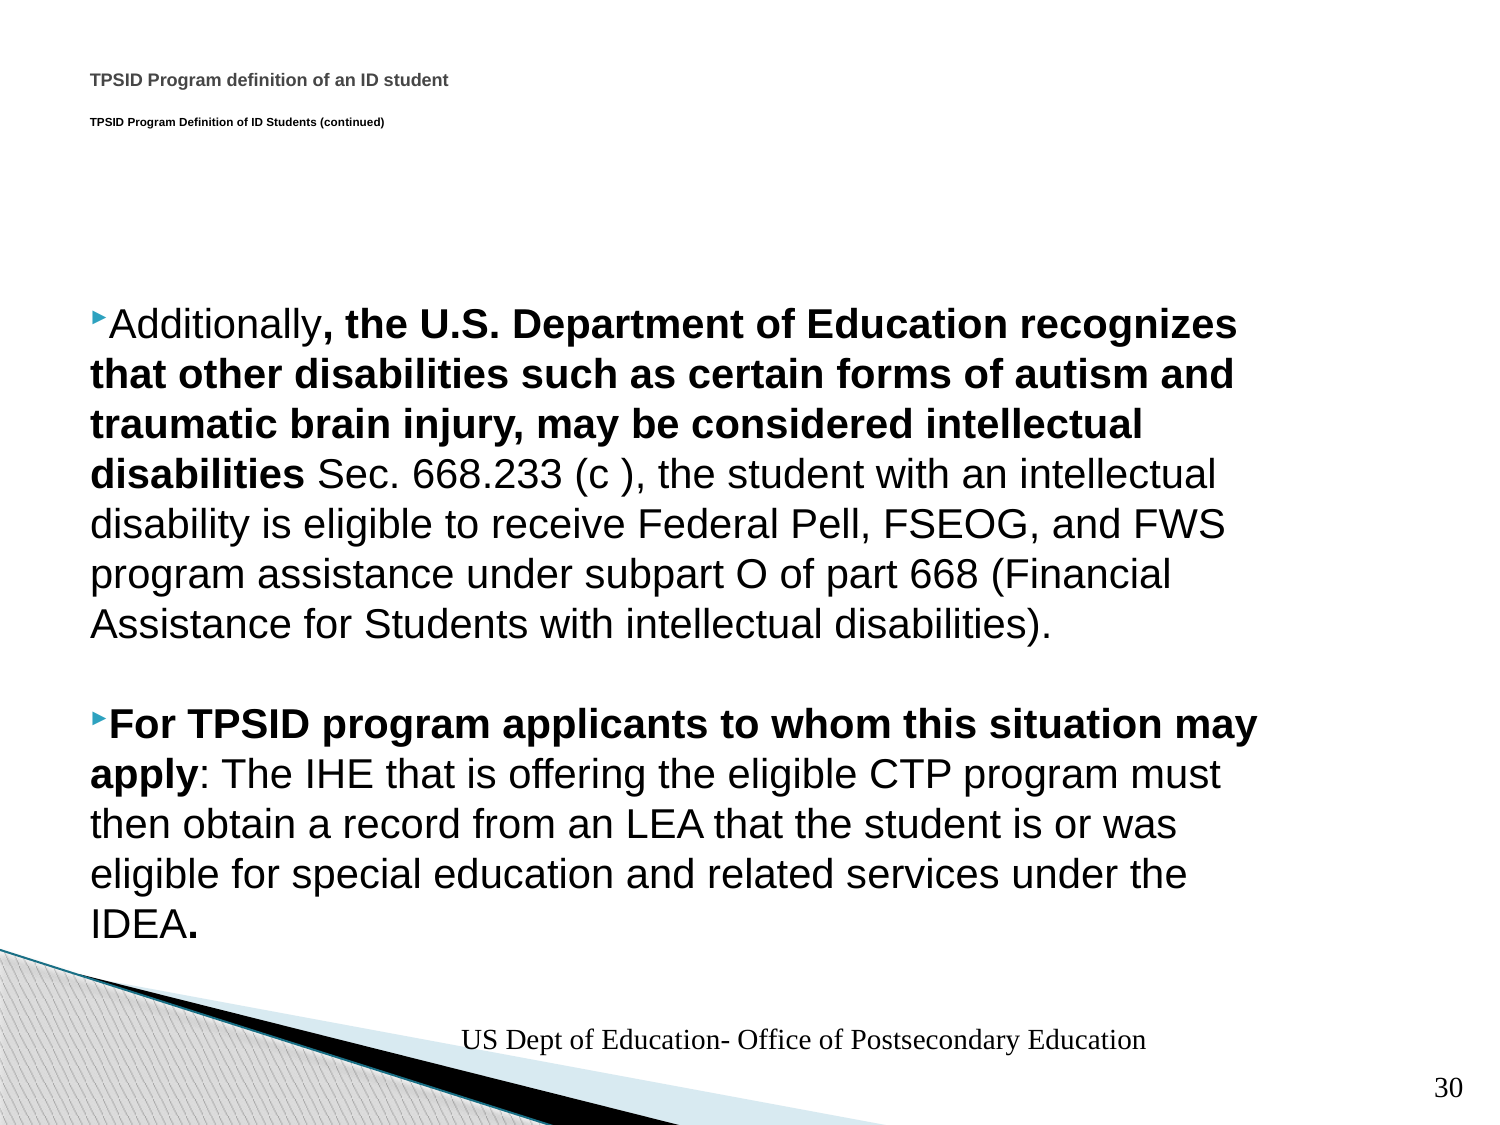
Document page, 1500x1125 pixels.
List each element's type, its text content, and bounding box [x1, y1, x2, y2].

slide_number 30 [1418, 1051, 1479, 1112]
footer US Dept of Education- Office of Postsecondary Education [387, 1025, 1163, 1063]
title TPSID Program definition of an ID student TPSID Program Definition of ID Students (continued) [75, 10, 1413, 137]
list Additionally, the U.S. Department of Education recognizes that other disabilities such as certain forms of autism and traumatic brain injury, may be considered intellectual disabilities Sec. 668.233 (c ), the student with an intellectual disability is eligible to receive Federal Pell, FSEOG, and FWS program assistance under subpart O of part 668 (Financial Assistance for Students with intellectual disabilities). For TPSID program applicants to whom this situation may apply: The IHE that is offering the eligible CTP program must then obtain a record from an LEA that the student is or was eligible for special education and related services under the IDEA. [75, 238, 1300, 1052]
